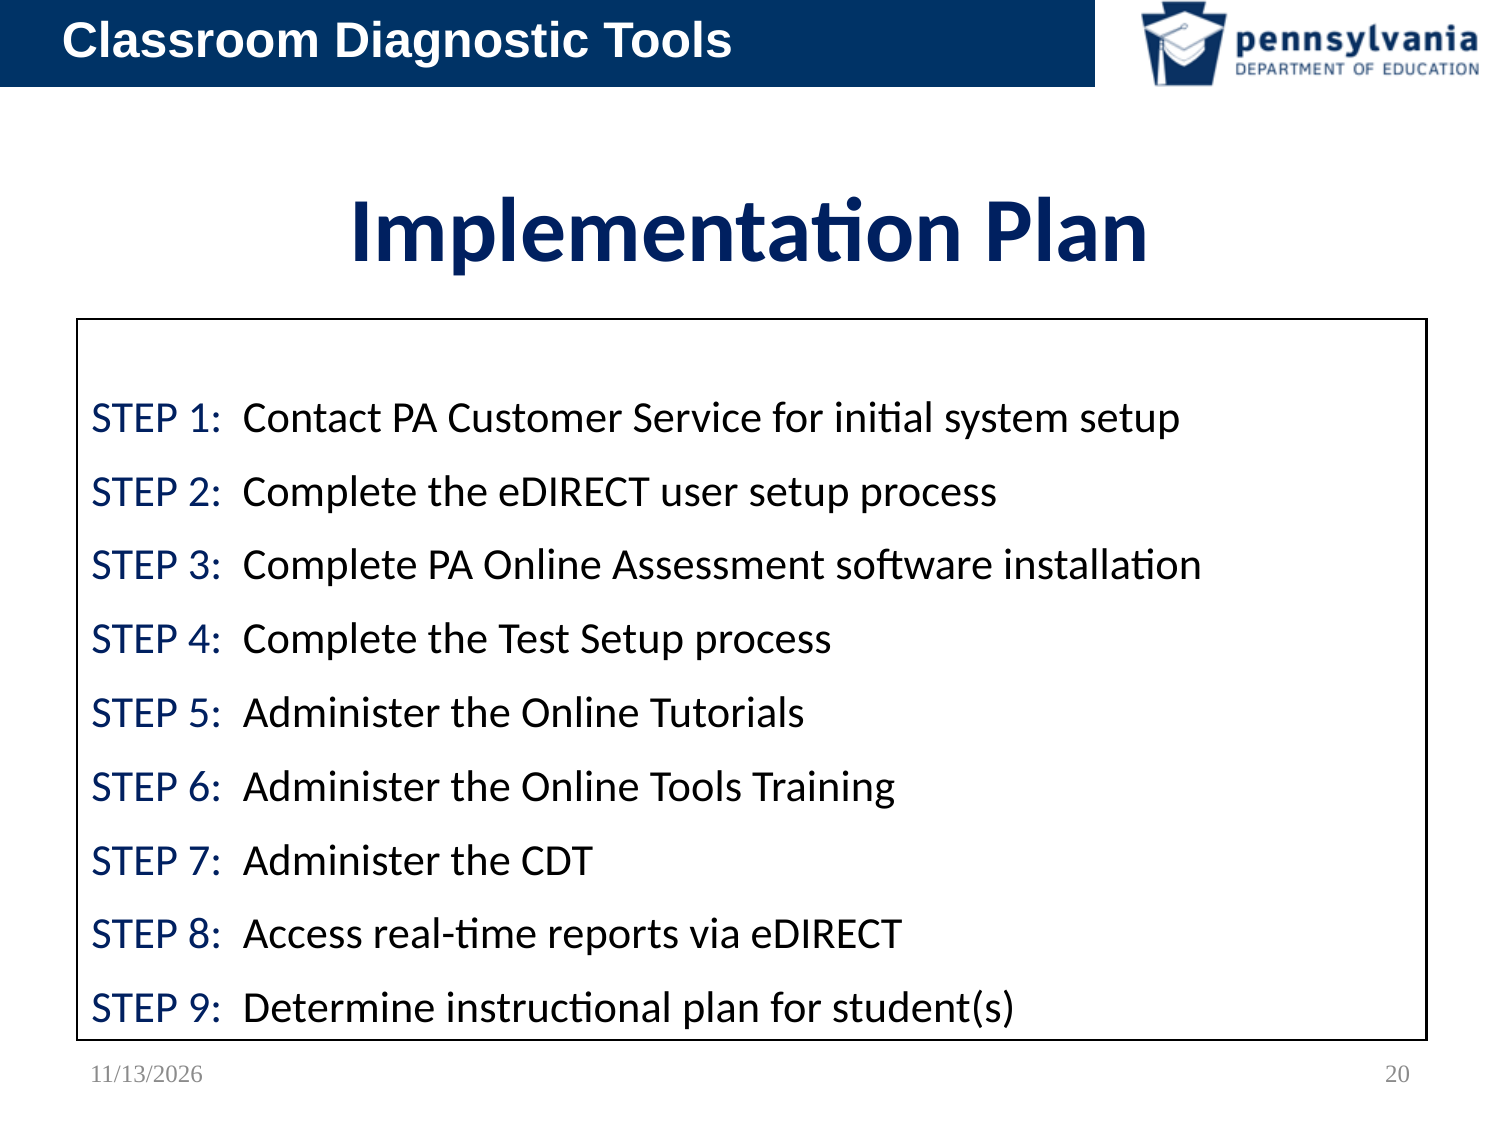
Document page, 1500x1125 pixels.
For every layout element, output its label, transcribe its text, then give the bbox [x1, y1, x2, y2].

list STEP 1: Contact PA Customer Service for initial system setup STEP 2: Complete the eDIRECT user setup process STEP 3: Complete PA Online Assessment software installation STEP 4: Complete the Test Setup process STEP 5: Administer the Online Tutorials STEP 6: Administer the Online Tools Training STEP 7: Administer the CDT STEP 8: Access real-time reports via eDIRECT STEP 9: Determine instructional plan for student(s) [76, 318, 1427, 1041]
title Implementation Plan [74, 130, 1426, 319]
slide_number 20 [1074, 1042, 1425, 1103]
picture [1134, 0, 1485, 90]
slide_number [75, 1042, 425, 1103]
